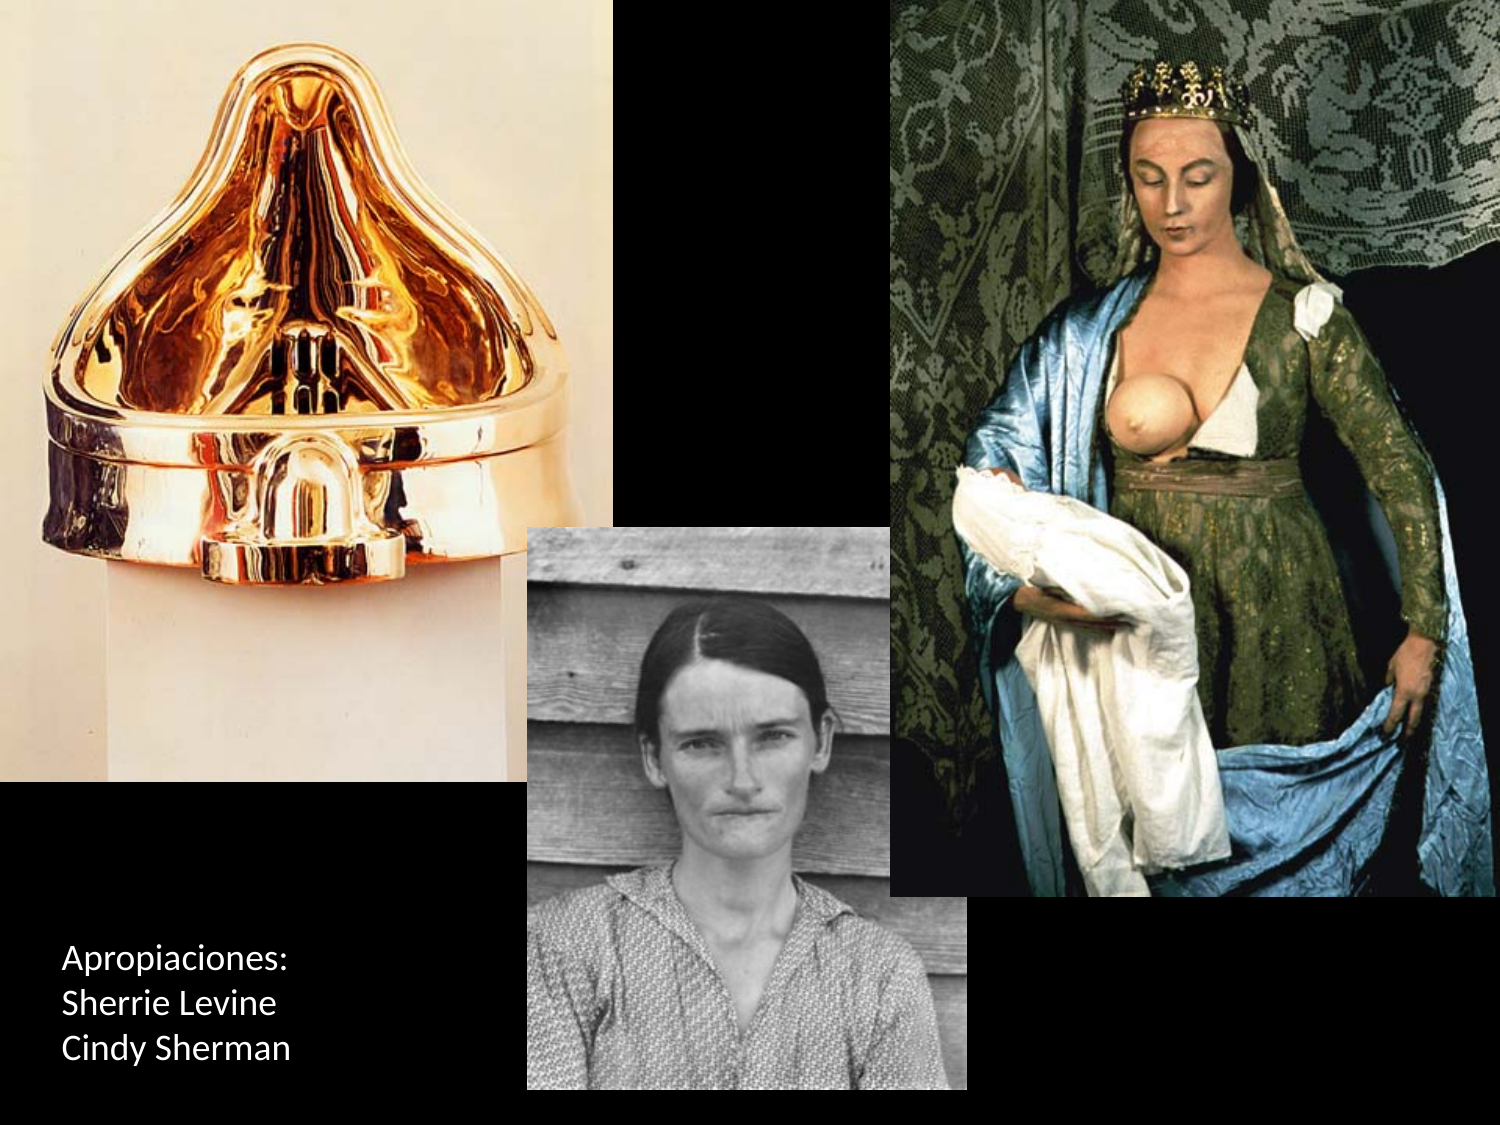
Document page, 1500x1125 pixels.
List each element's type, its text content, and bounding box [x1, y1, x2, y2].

picture [0, 0, 1500, 1091]
text_box Apropiaciones: Sherrie Levine Cindy Sherman [46, 925, 522, 1076]
